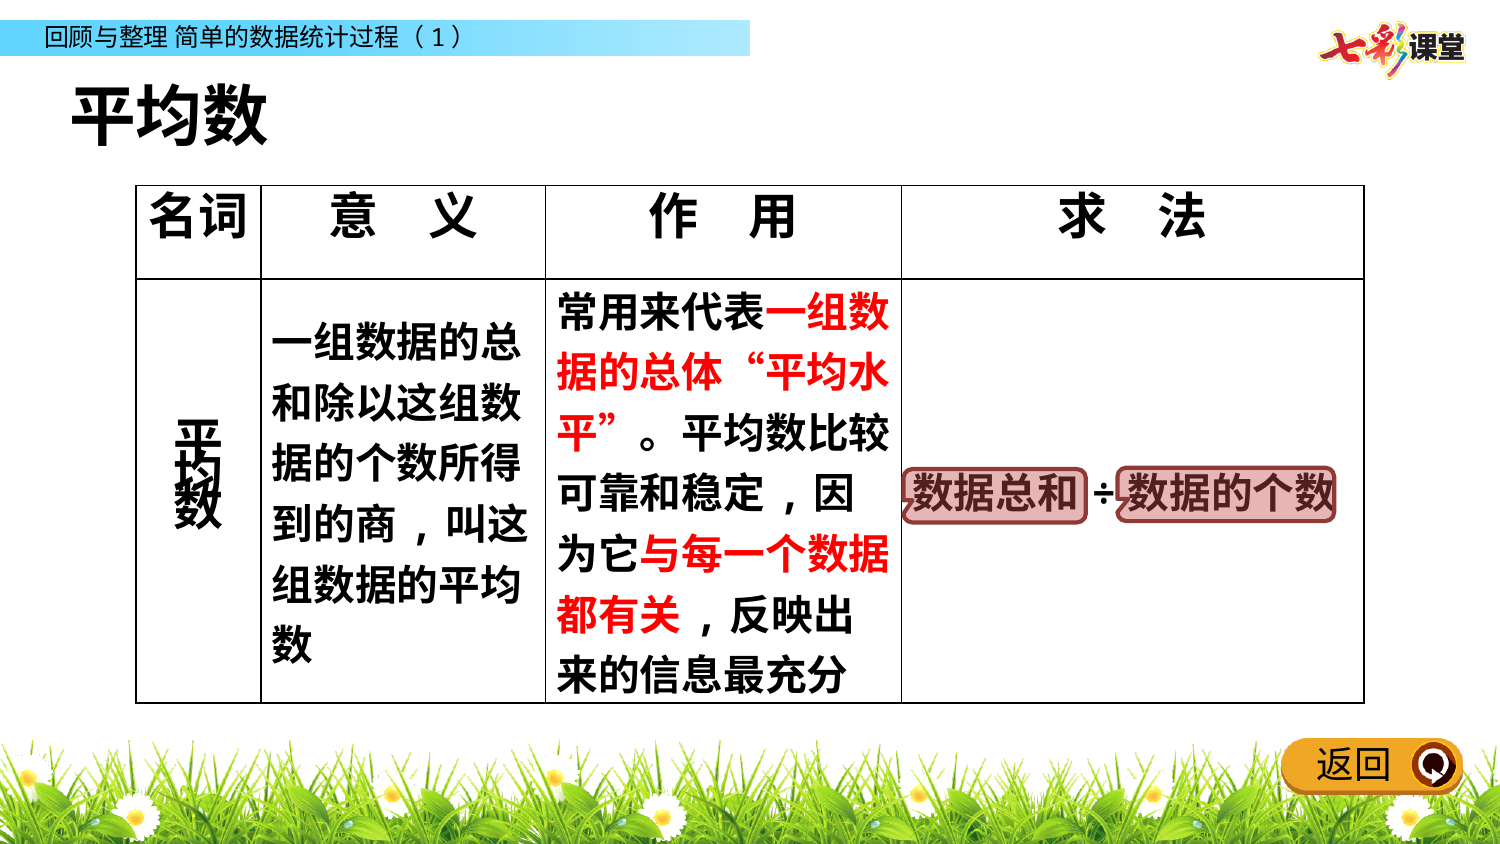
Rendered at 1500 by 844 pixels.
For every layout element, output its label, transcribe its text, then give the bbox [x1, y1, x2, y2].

table_header 作 用 [546, 186, 901, 278]
table_header 求 法 [902, 186, 1363, 278]
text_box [1281, 733, 1464, 795]
table_cell 常用来代表一组数据的总体“平均水平”。平均数比较可靠和稳定,因为它与每一个数据都有关,反映出来的信息最充分 [546, 280, 901, 702]
table_cell 数据总和÷数据的个数 [902, 280, 1363, 702]
table_cell 一组数据的总和除以这组数据的个数所得到的商,叫这组数据的平均数 [262, 280, 545, 702]
picture [1316, 20, 1468, 80]
text_box [1115, 465, 1337, 524]
picture [0, 740, 1500, 844]
table_header 名词 [137, 186, 260, 278]
text_box [901, 466, 1088, 525]
text_box 平均数 [54, 65, 285, 161]
table_cell 平 均 数 [137, 280, 260, 702]
table_header 意 义 [262, 186, 545, 278]
